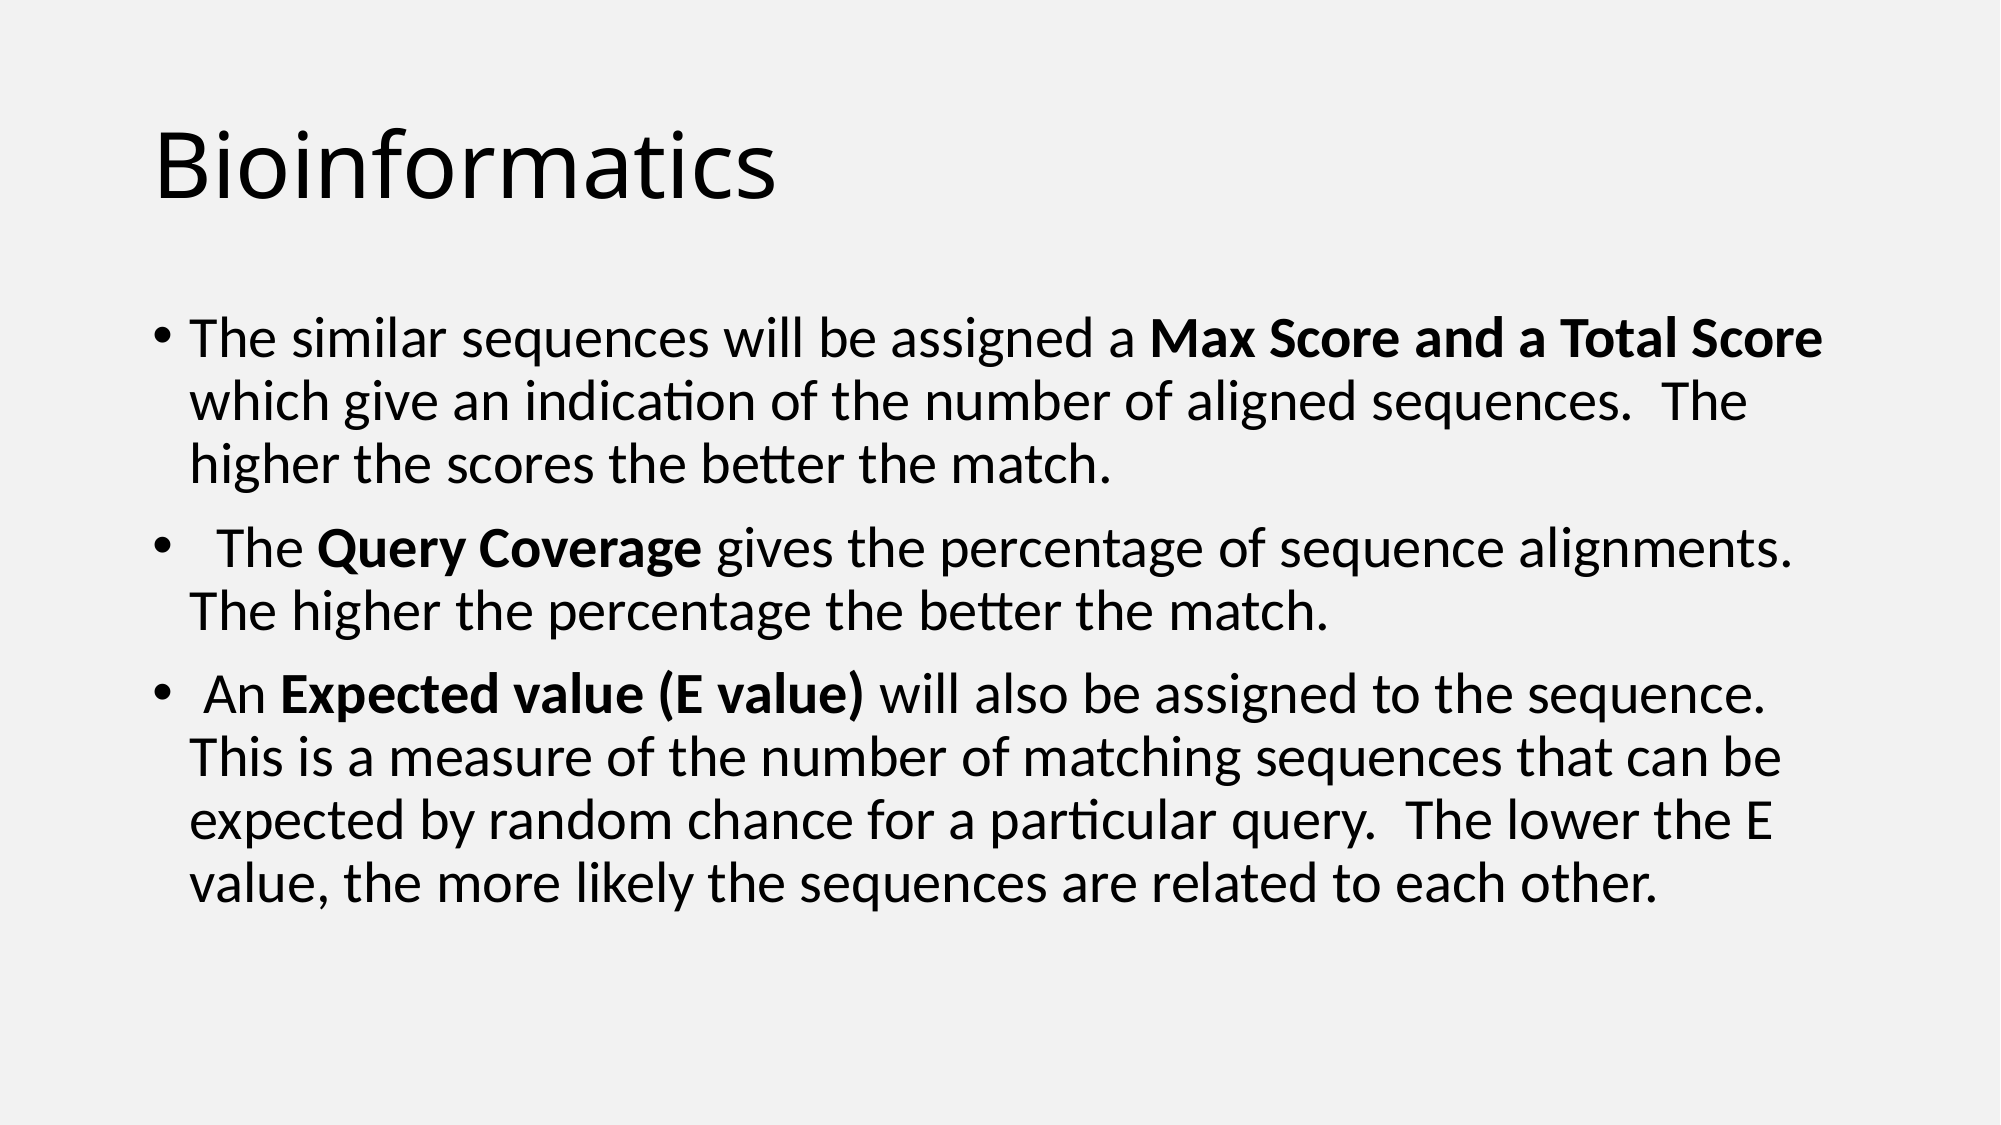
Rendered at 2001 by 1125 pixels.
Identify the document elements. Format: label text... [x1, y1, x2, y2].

list The similar sequences will be assigned a Max Score and a Total Score which give an indication of the number of aligned sequences. The higher the scores the better the match. The Query Coverage gives the percentage of sequence alignments. The higher the percentage the better the match. An Expected value (E value) will also be assigned to the sequence. This is a measure of the number of matching sequences that can be expected by random chance for a particular query. The lower the E value, the more likely the sequences are related to each other. [137, 299, 1863, 1014]
title Bioinformatics [137, 59, 1863, 278]
